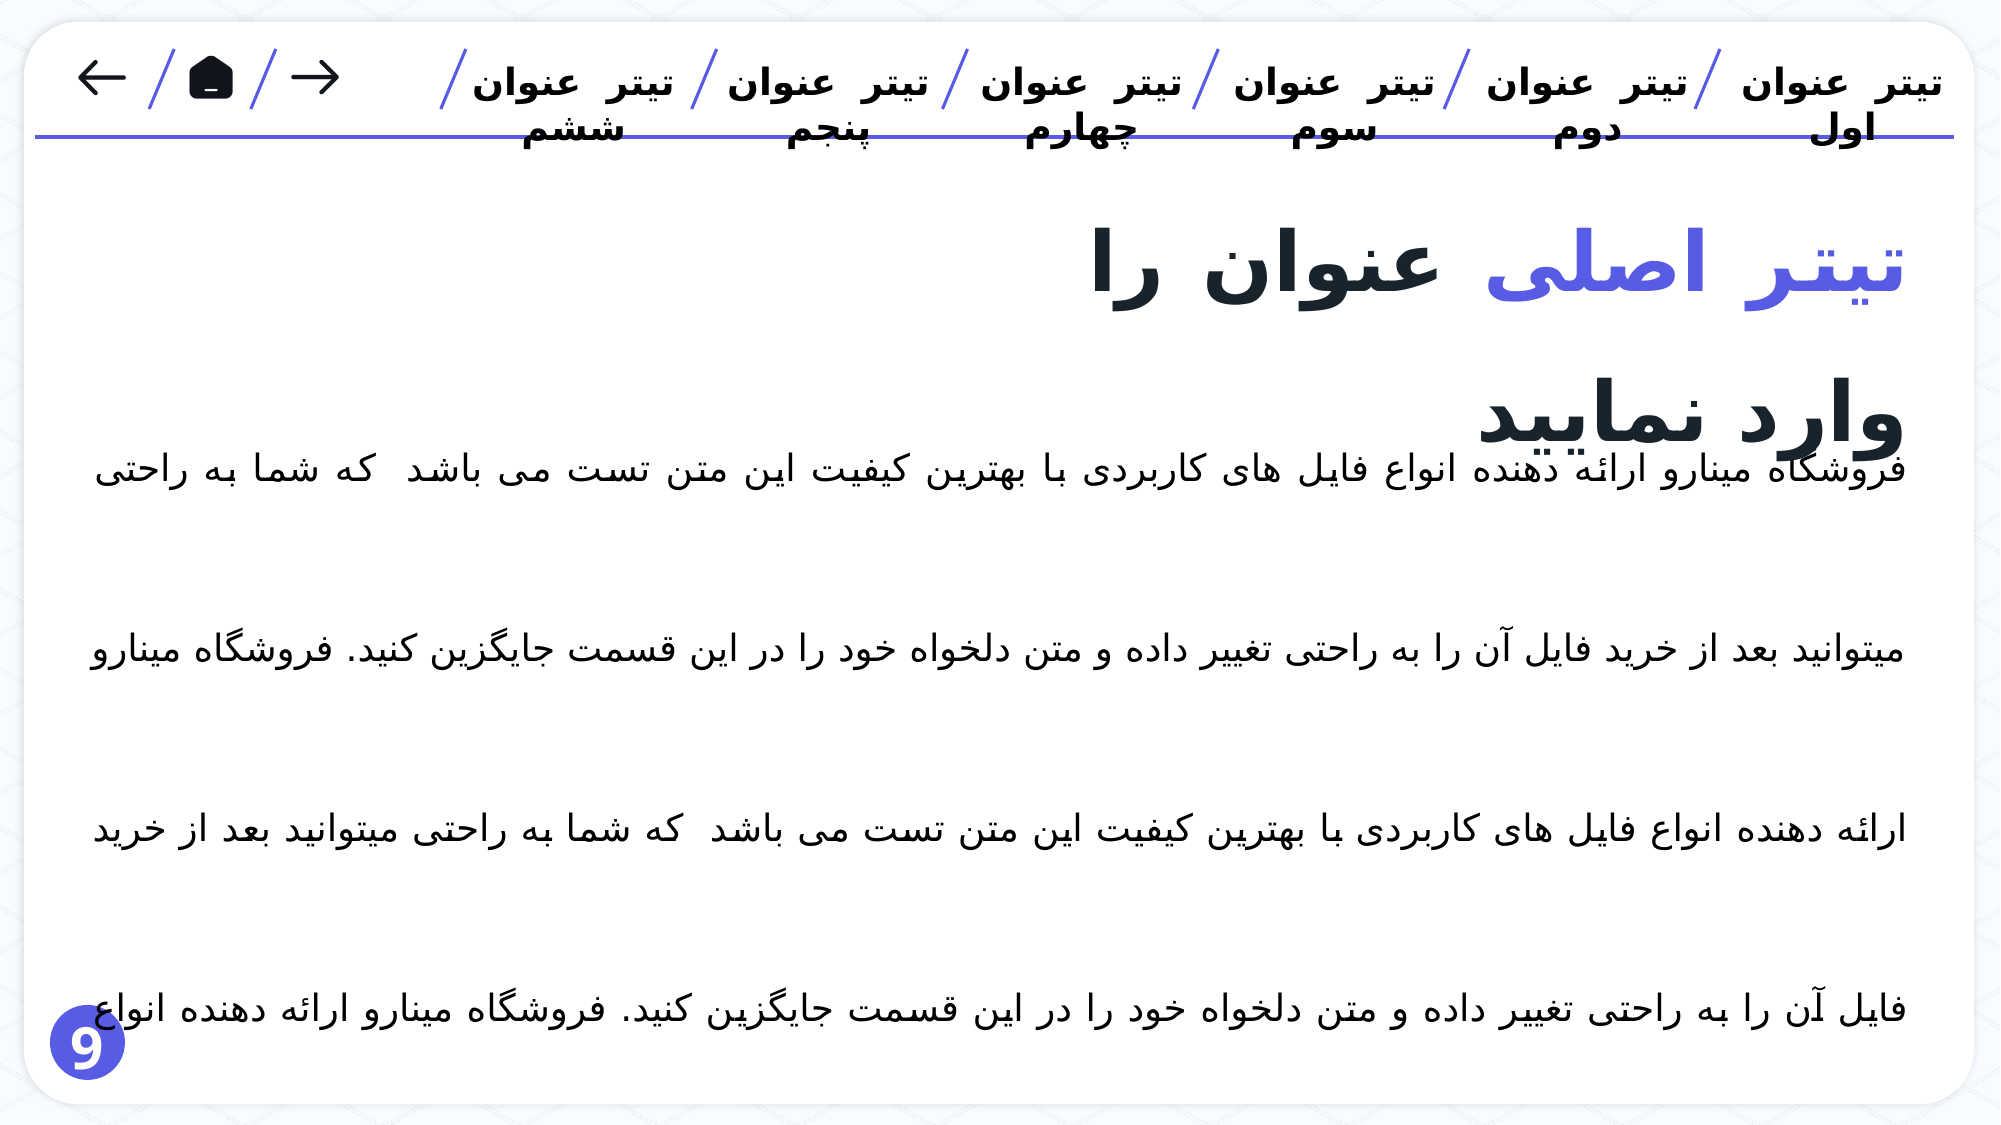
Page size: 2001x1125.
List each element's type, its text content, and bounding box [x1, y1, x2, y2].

text_box 9 [39, 1003, 134, 1089]
text_box تیتر عنوان ششم [446, 50, 702, 156]
text_box تیتر عنوان دوم [1463, 50, 1716, 150]
text_box فروشگاه مینارو ارائه دهنده انواع فایل های کاربردی با بهترین کیفیت این متن تست می باشد که شما به راحتی میتوانید بعد از خرید فایل آن را به راحتی تغییر داده و متن دلخواه خود را در این قسمت جایگزین کنید. فروشگاه مینارو ارائه دهنده انواع فایل های کاربردی با بهترین کیفیت این متن تست می باشد که شما به راحتی میتوانید بعد از خرید فایل آن را به راحتی تغییر داده و متن دلخواه خود را در این قسمت جایگزین کنید. فروشگاه مینارو ارائه دهنده انواع فایل های کاربردی با بهترین کیفیت این متن تست می باشد [76, 301, 1923, 1125]
text_box تیتر عنوان اول [1716, 50, 1971, 156]
text_box تیتر عنوان سوم [1210, 50, 1463, 150]
text_box تیتر عنوان پنجم [702, 50, 957, 156]
text_box تیتر عنوان چهارم [957, 50, 1210, 156]
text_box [76, 51, 341, 104]
text_box تیتر اصلی عنوان را وارد نمایید [1064, 150, 1924, 466]
